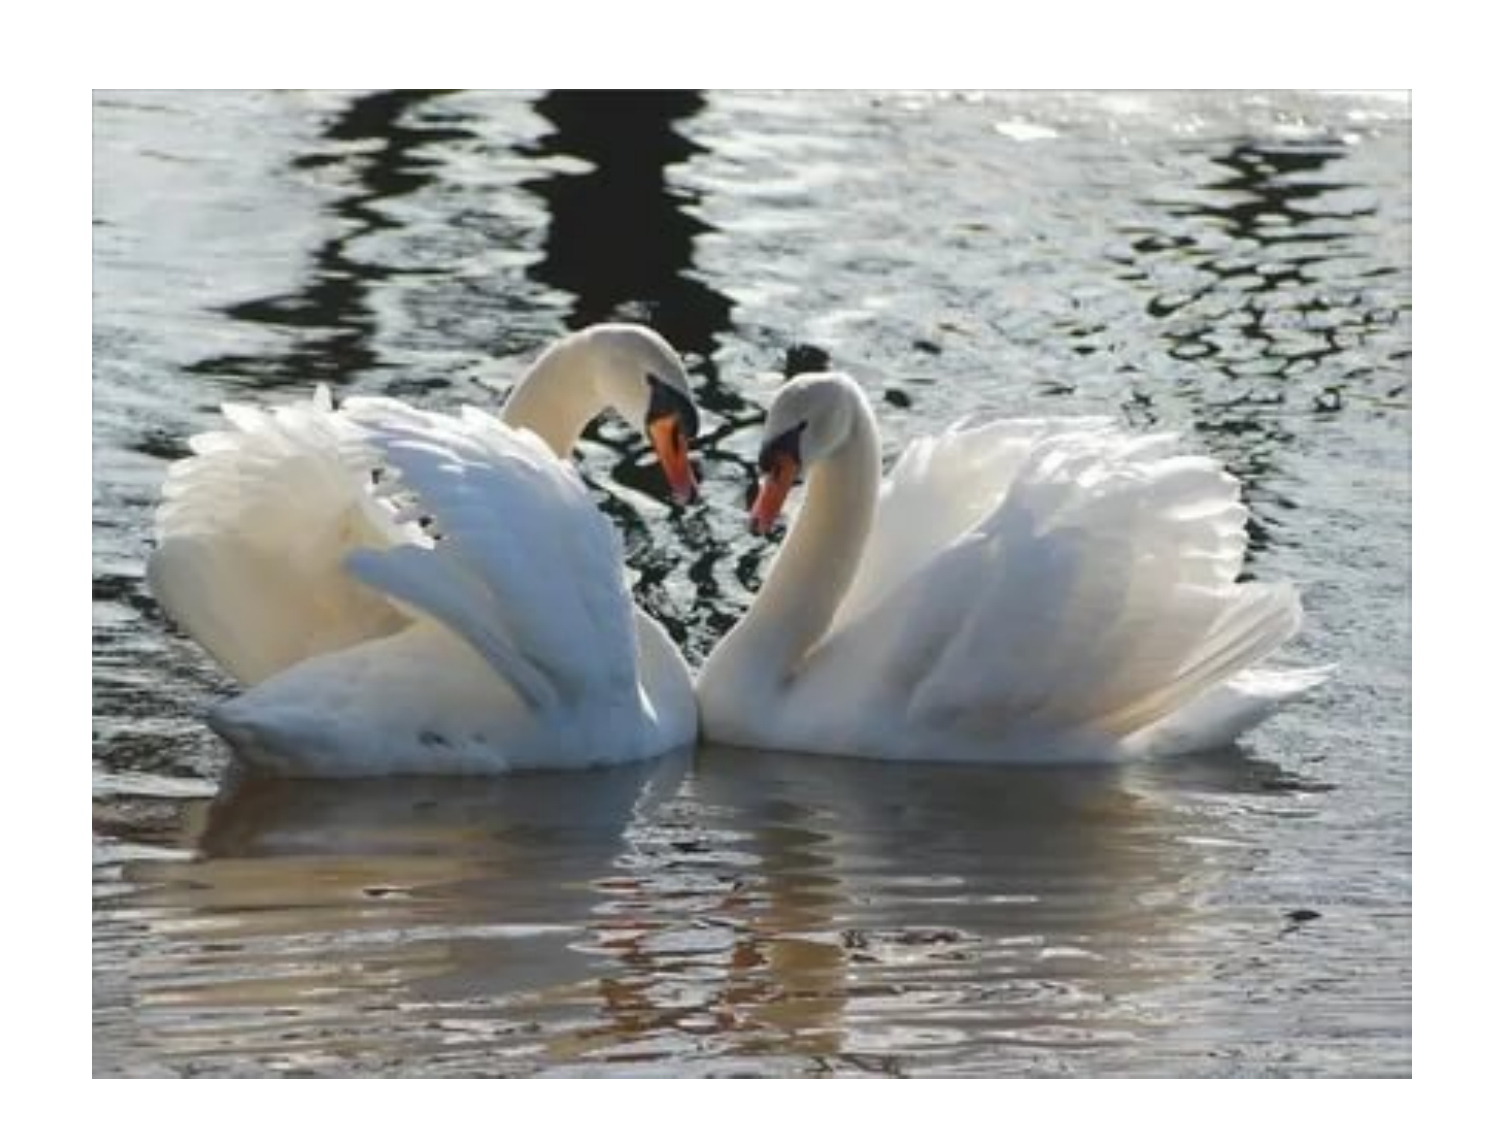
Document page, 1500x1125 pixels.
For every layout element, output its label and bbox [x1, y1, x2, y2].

list [92, 89, 1412, 1079]
